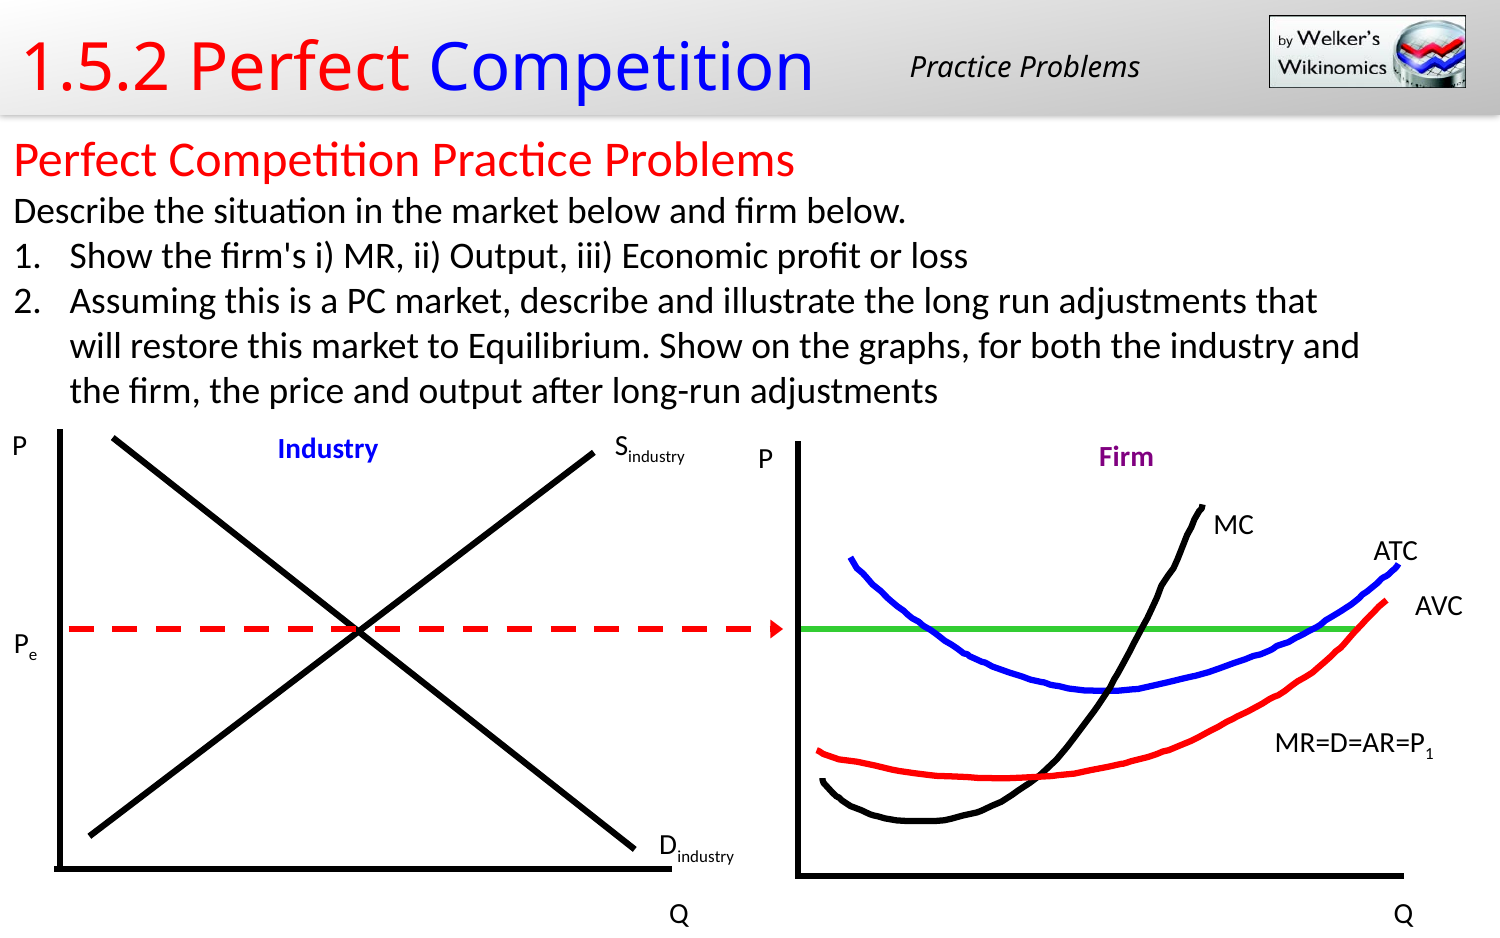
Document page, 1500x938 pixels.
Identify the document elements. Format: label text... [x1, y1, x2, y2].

text_box Perfect Competition Practice Problems Describe the situation in the market below and firm below. Show the firm's i) MR, ii) Output, iii) Economic profit or loss Assuming this is a PC market, describe and illustrate the long run adjustments that will restore this market to Equilibrium. Show on the graphs, for both the industry and the firm, the price and output after long-run adjustments [0, 123, 1393, 417]
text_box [0, 418, 1500, 938]
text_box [0, 0, 1500, 115]
